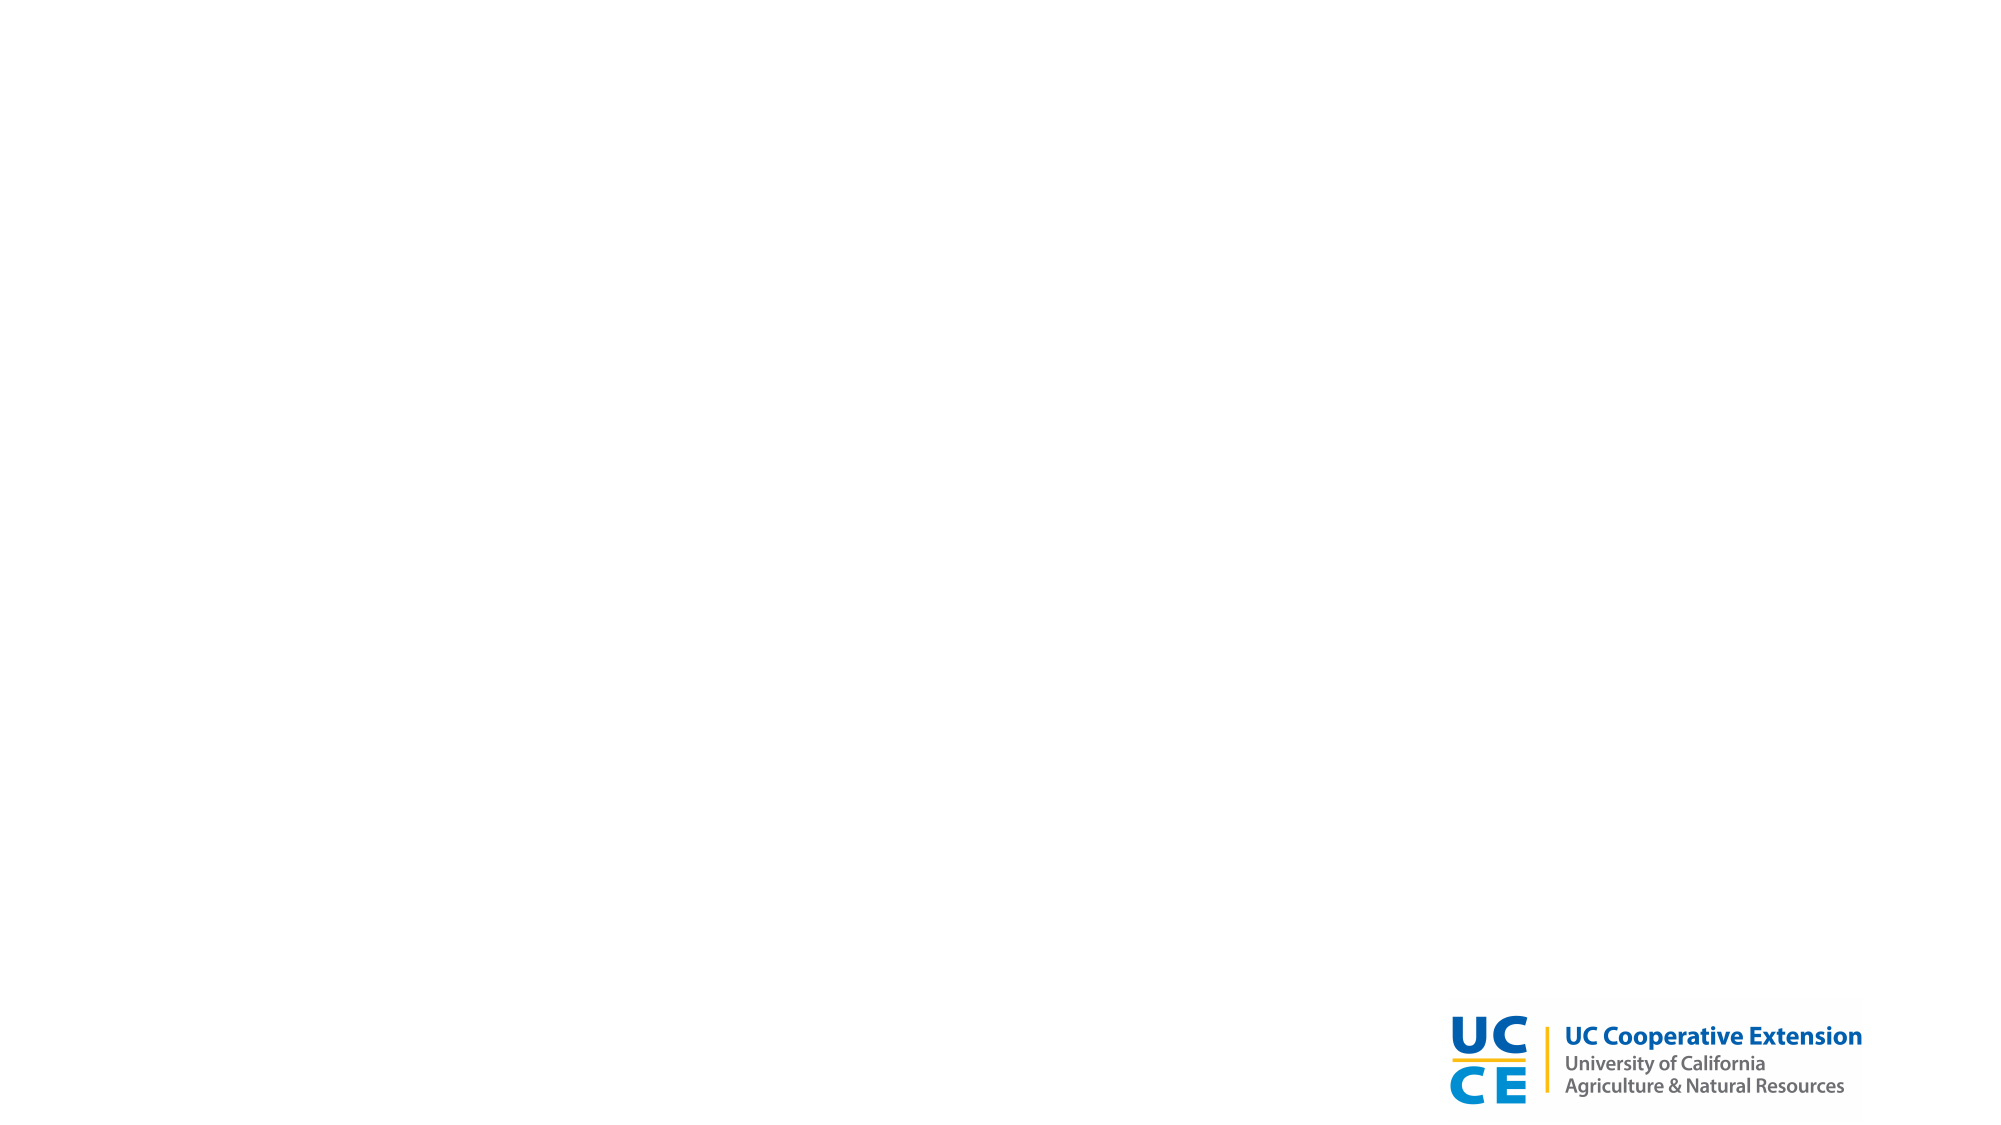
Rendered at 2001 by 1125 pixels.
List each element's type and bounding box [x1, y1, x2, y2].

picture [1127, 32, 1969, 1122]
